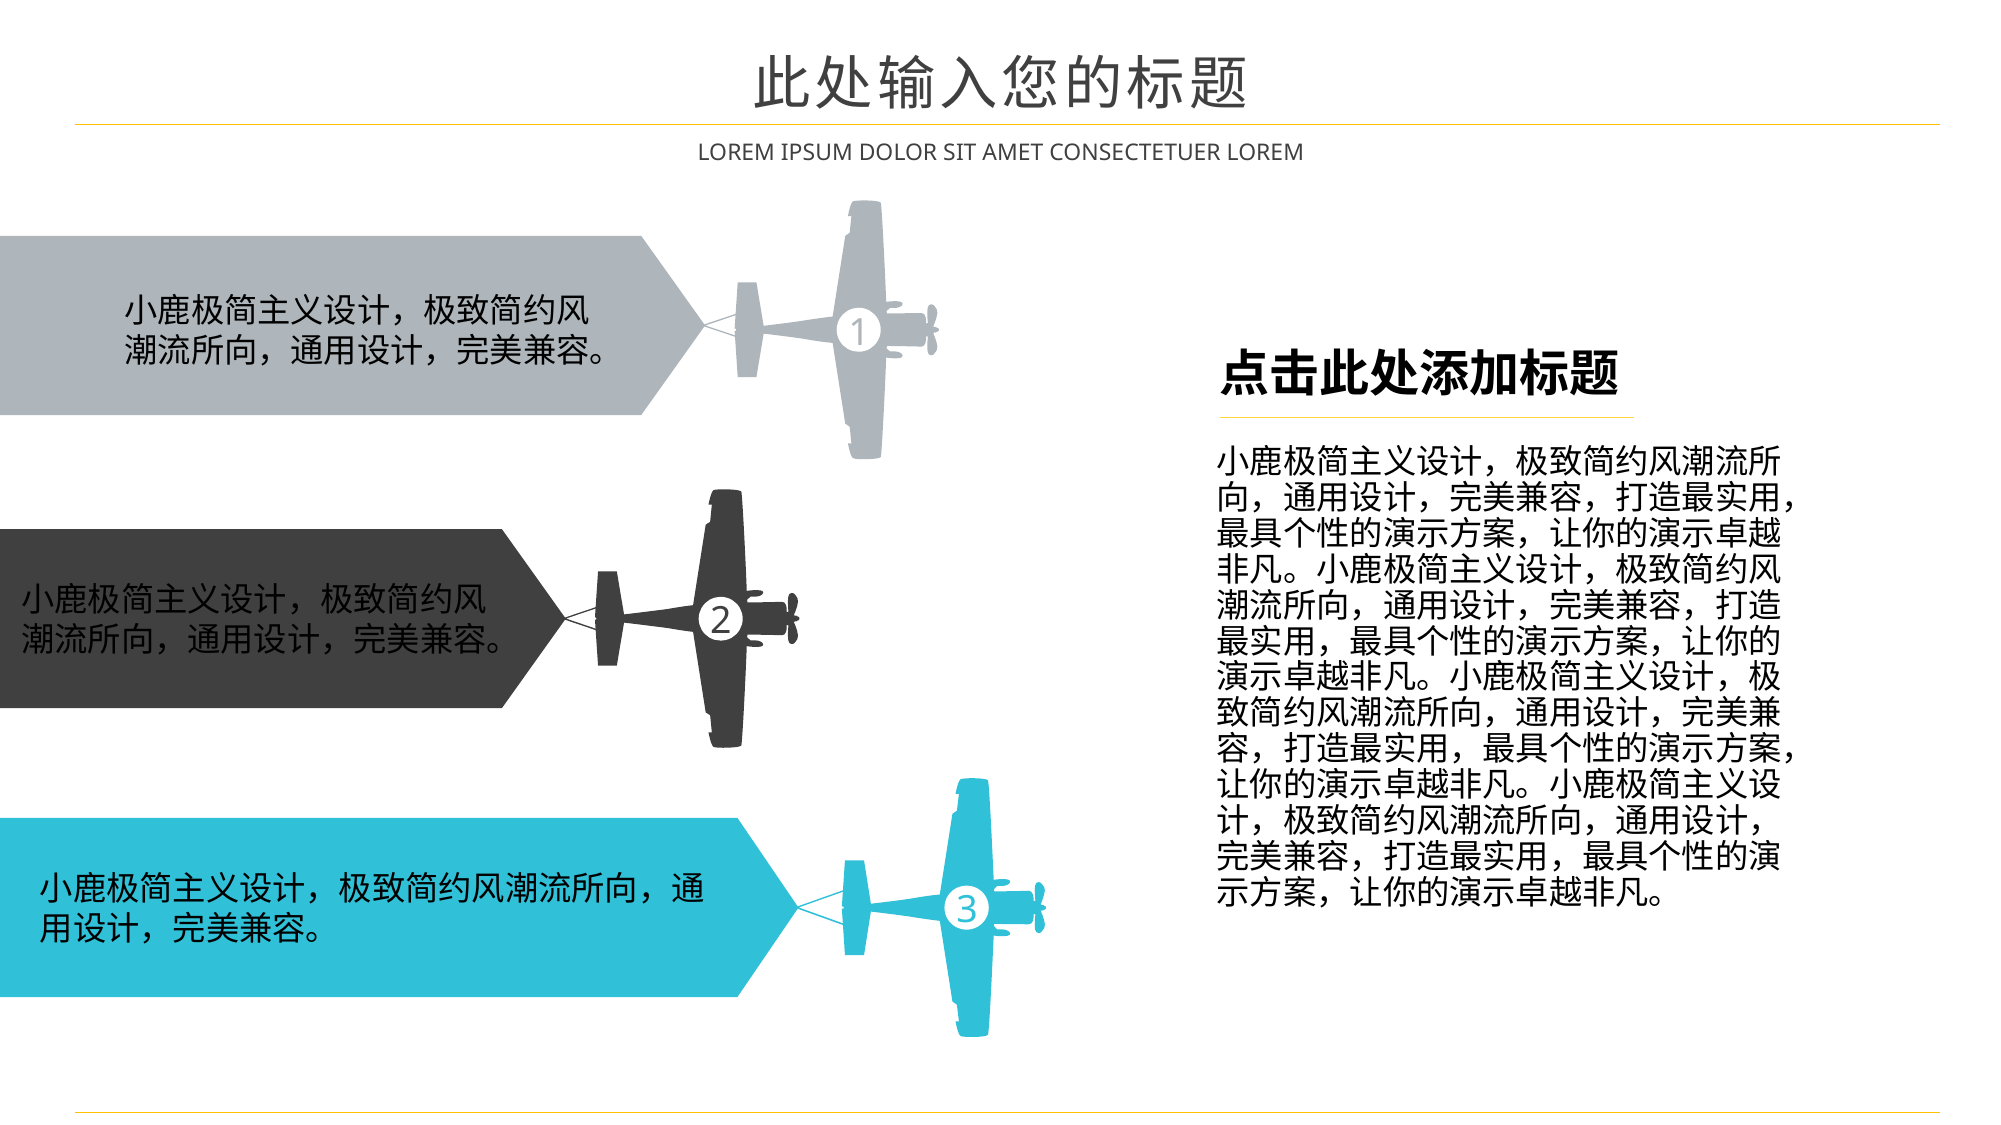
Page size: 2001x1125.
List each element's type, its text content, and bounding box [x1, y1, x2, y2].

text_box LOREM IPSUM DOLOR SIT AMET CONSECTETUER LOREM [660, 130, 1342, 173]
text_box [0, 488, 800, 749]
text_box 点击此处添加标题 [1204, 333, 1635, 409]
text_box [0, 777, 1047, 1038]
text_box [0, 199, 939, 460]
text_box 此处输入您的标题 [669, 39, 1331, 124]
text_box 小鹿极简主义设计，极致简约风潮流所向，通用设计，完美兼容，打造最实用，最具个性的演示方案，让你的演示卓越非凡。小鹿极简主义设计，极致简约风潮流所向，通用设计，完美兼容，打造最实用，最具个性的演示方案，让你的演示卓越非凡。小鹿极简主义设计，极致简约风潮流所向，通用设计，完美兼容，打造最实用，最具个性的演示方案，让你的演示卓越非凡。小鹿极简主义设计，极致简约风潮流所向，通用设计，完美兼容，打造最实用，最具个性的演示方案，让你的演示卓越非凡。 [1202, 437, 1830, 919]
